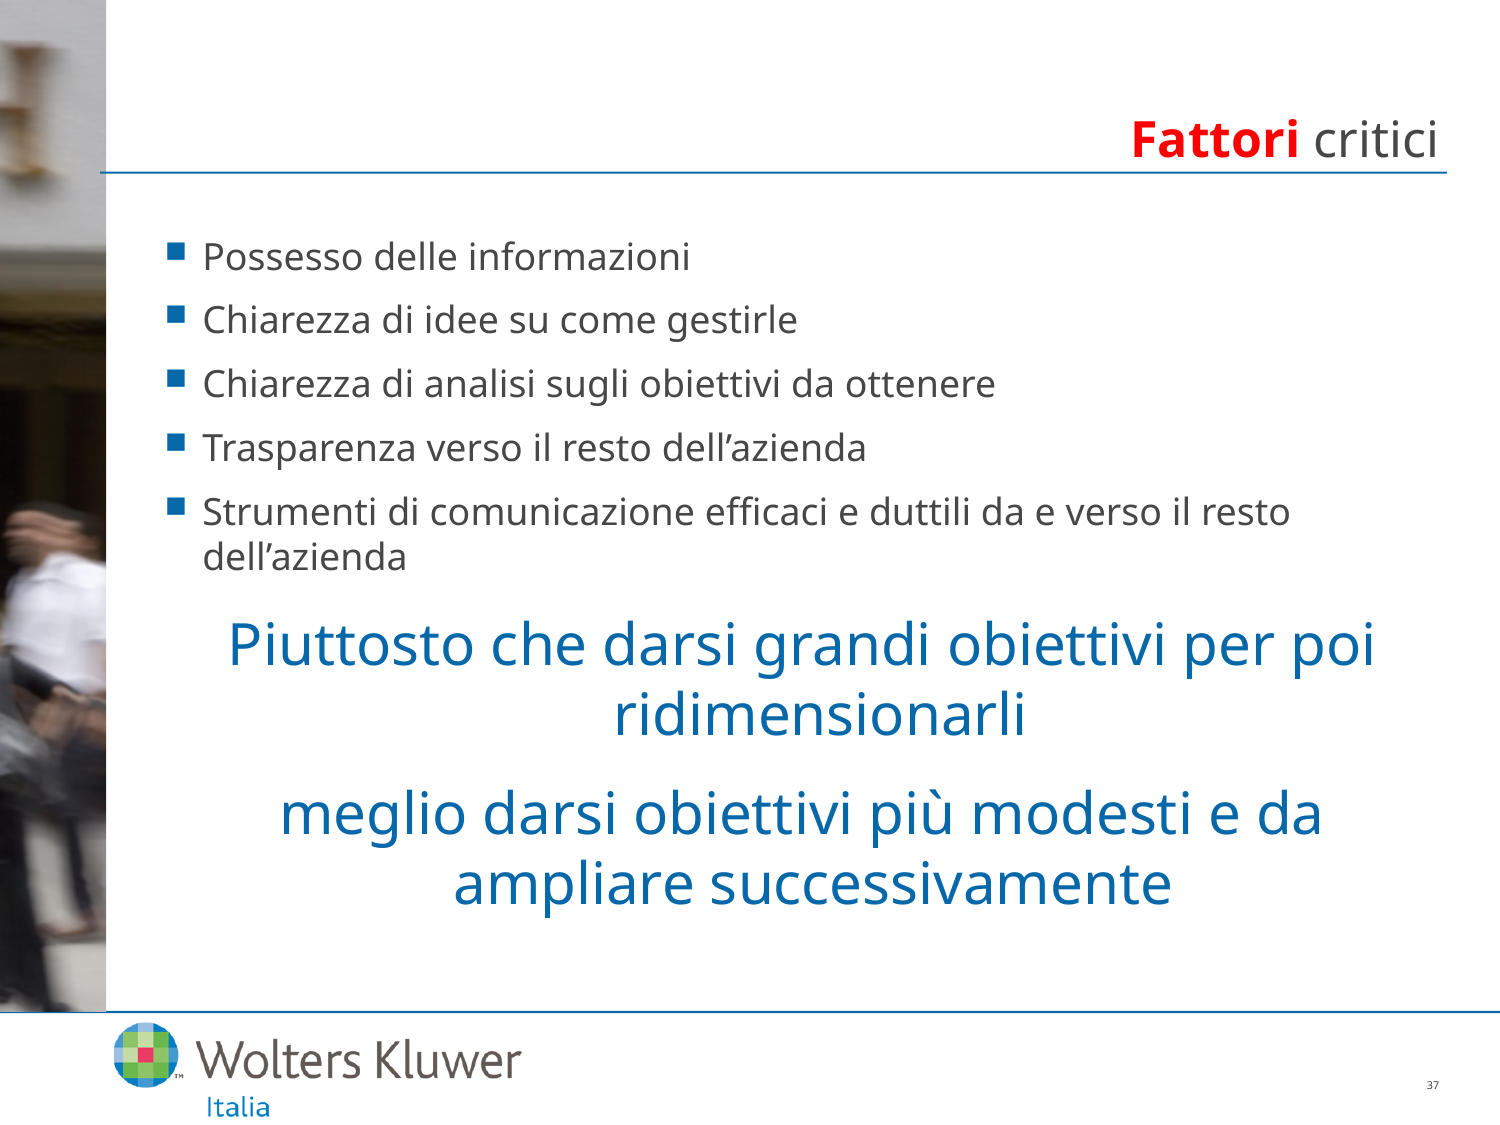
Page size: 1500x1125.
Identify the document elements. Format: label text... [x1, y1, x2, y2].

picture [108, 1018, 528, 1122]
slide_number 37 [1374, 1059, 1455, 1098]
picture [0, 0, 107, 1012]
title Fattori critici [149, 0, 1455, 176]
list Possesso delle informazioni Chiarezza di idee su come gestirle Chiarezza di analisi sugli obiettivi da ottenere Trasparenza verso il resto dell’azienda Strumenti di comunicazione efficaci e duttili da e verso il resto dell’azienda Piuttosto che darsi grandi obiettivi per poi ridimensionarli meglio darsi obiettivi più modesti e da ampliare successivamente [149, 224, 1455, 1001]
